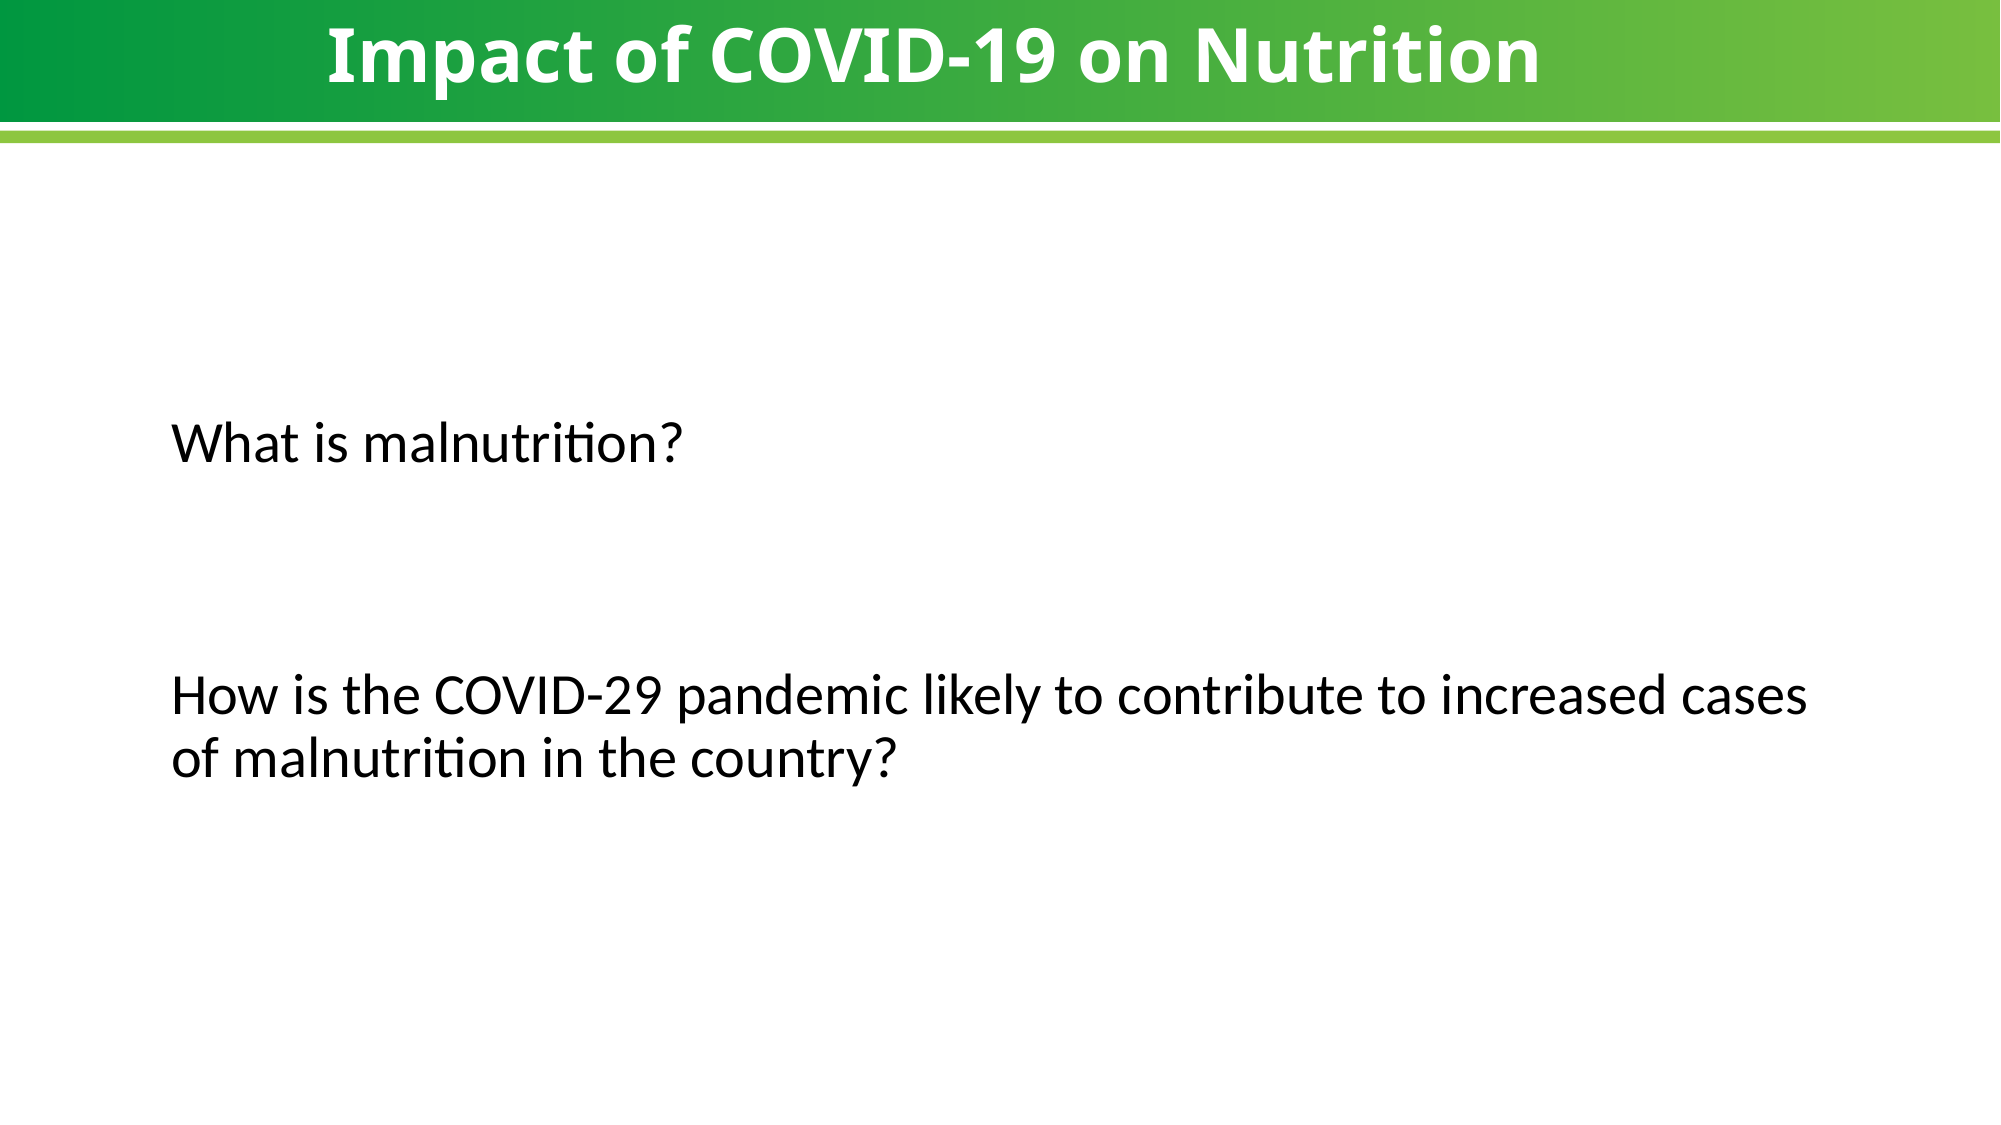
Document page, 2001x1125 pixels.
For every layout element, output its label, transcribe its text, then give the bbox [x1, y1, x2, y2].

list What is malnutrition? How is the COVID-29 pandemic likely to contribute to increased cases of malnutrition in the country? [137, 230, 1863, 1014]
title Impact of COVID-19 on Nutrition [0, 5, 1872, 112]
